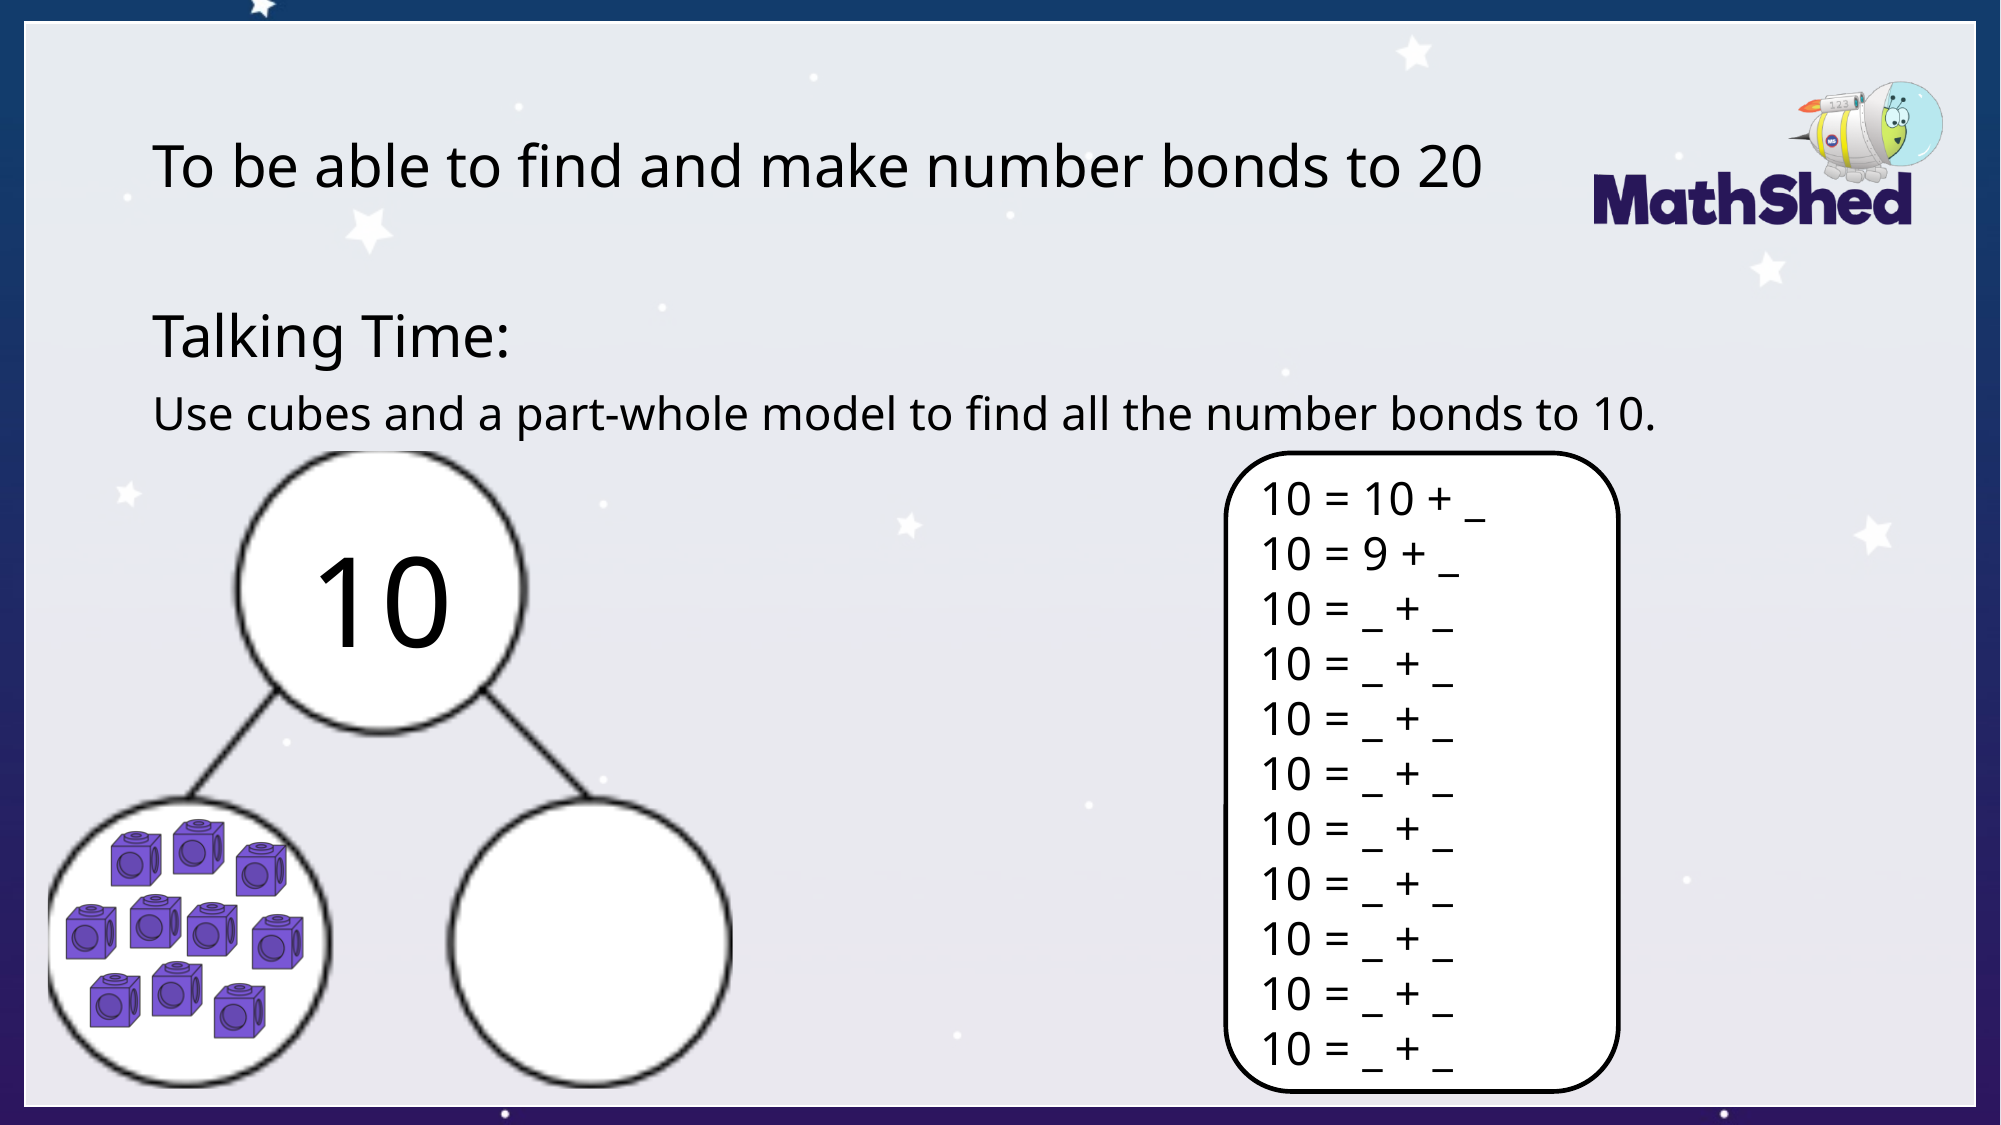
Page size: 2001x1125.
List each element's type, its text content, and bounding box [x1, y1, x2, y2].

text_box 10 = 10 + _ 10 = 9 + _ 10 = _ + _ 10 = _ + _ 10 = _ + _ 10 = _ + _ 10 = _ + _ 10 = _ + _ 10 = _ + _ 10 = _ + _ 10 = _ + _ [1224, 451, 1620, 1093]
list Talking Time: Use cubes and a part-whole model to find all the number bonds to 10. [137, 299, 1863, 1014]
title To be able to find and make number bonds to 20 [137, 59, 1578, 278]
picture [0, 0, 2001, 1125]
